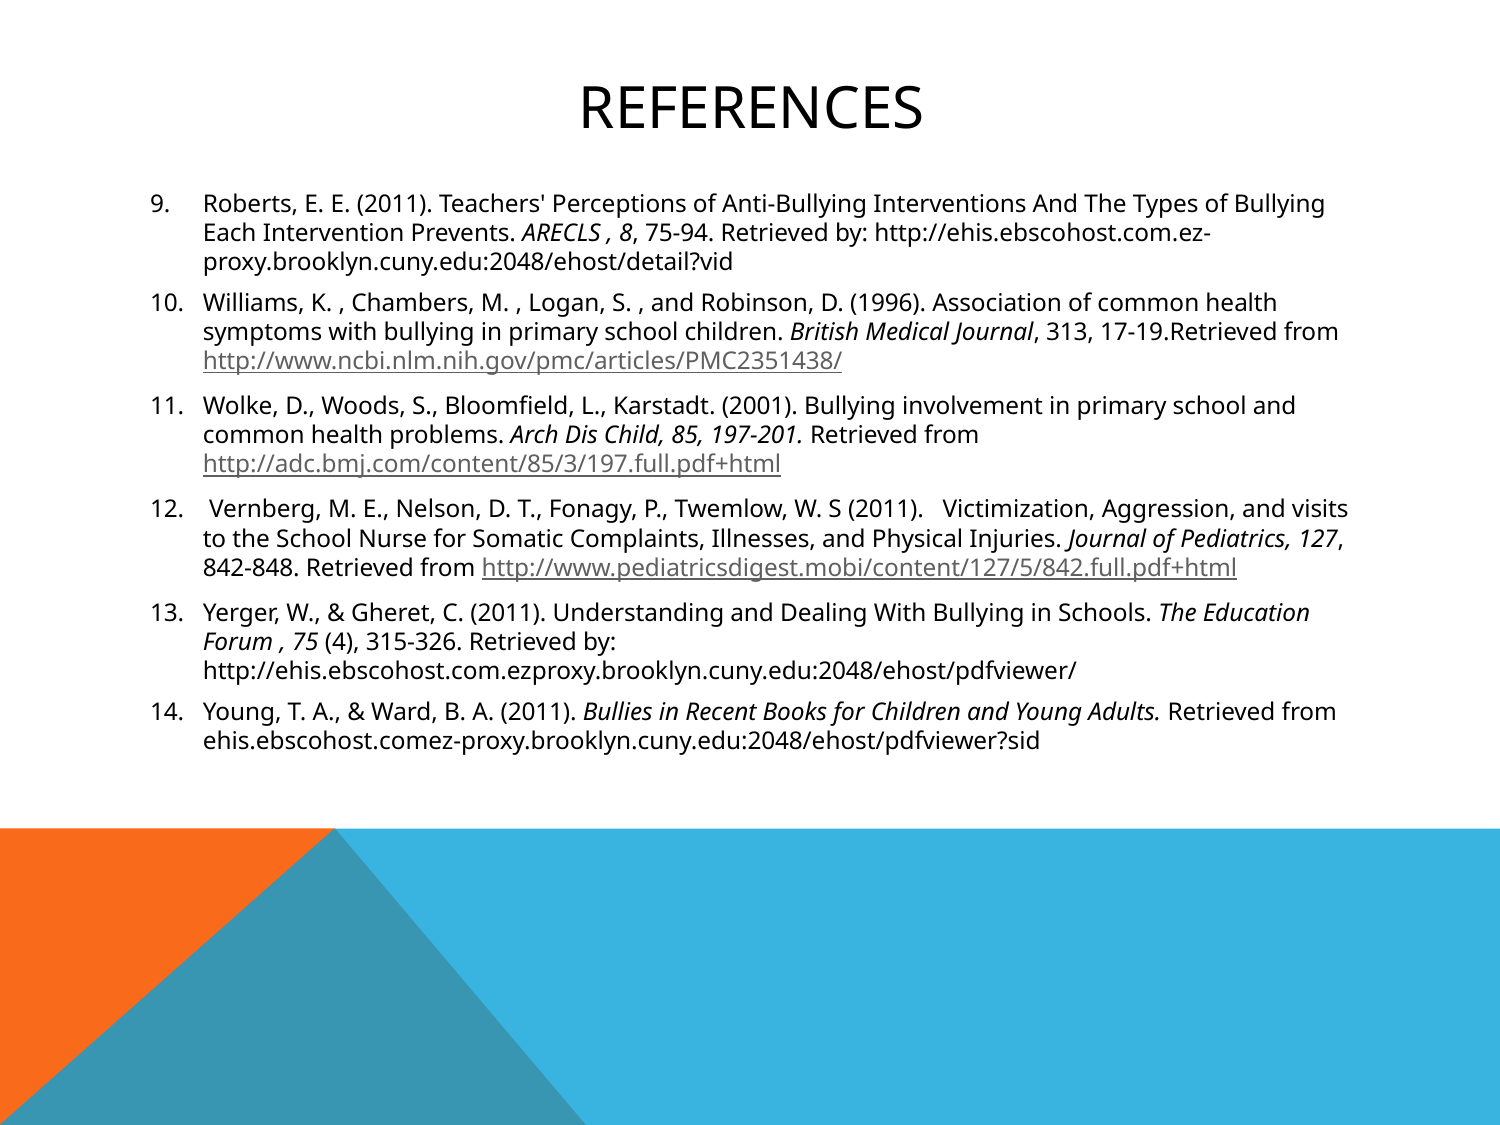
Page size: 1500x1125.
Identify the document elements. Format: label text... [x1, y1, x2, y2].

title references [135, 60, 1369, 150]
list Roberts, E. E. (2011). Teachers' Perceptions of Anti-Bullying Interventions And The Types of Bullying Each Intervention Prevents. ARECLS , 8, 75-94. Retrieved by: http://ehis.ebscohost.com.ez-proxy.brooklyn.cuny.edu:2048/ehost/detail?vid Williams, K. , Chambers, M. , Logan, S. , and Robinson, D. (1996). Association of common health symptoms with bullying in primary school children. British Medical Journal, 313, 17-19.Retrieved from http://www.ncbi.nlm.nih.gov/pmc/articles/PMC2351438/ Wolke, D., Woods, S., Bloomfield, L., Karstadt. (2001). Bullying involvement in primary school and common health problems. Arch Dis Child, 85, 197-201. Retrieved from http://adc.bmj.com/content/85/3/197.full.pdf+html Vernberg, M. E., Nelson, D. T., Fonagy, P., Twemlow, W. S (2011). Victimization, Aggression, and visits to the School Nurse for Somatic Complaints, Illnesses, and Physical Injuries. Journal of Pediatrics, 127, 842-848. Retrieved from http://www.pediatricsdigest.mobi/content/127/5/842.full.pdf+html Yerger, W., & Gheret, C. (2011). Understanding and Dealing With Bullying in Schools. The Education Forum , 75 (4), 315-326. Retrieved by: http://ehis.ebscohost.com.ezproxy.brooklyn.cuny.edu:2048/ehost/pdfviewer/ Young, T. A., & Ward, B. A. (2011). Bullies in Recent Books for Children and Young Adults. Retrieved from ehis.ebscohost.comez-proxy.brooklyn.cuny.edu:2048/ehost/pdfviewer?sid [135, 180, 1369, 768]
